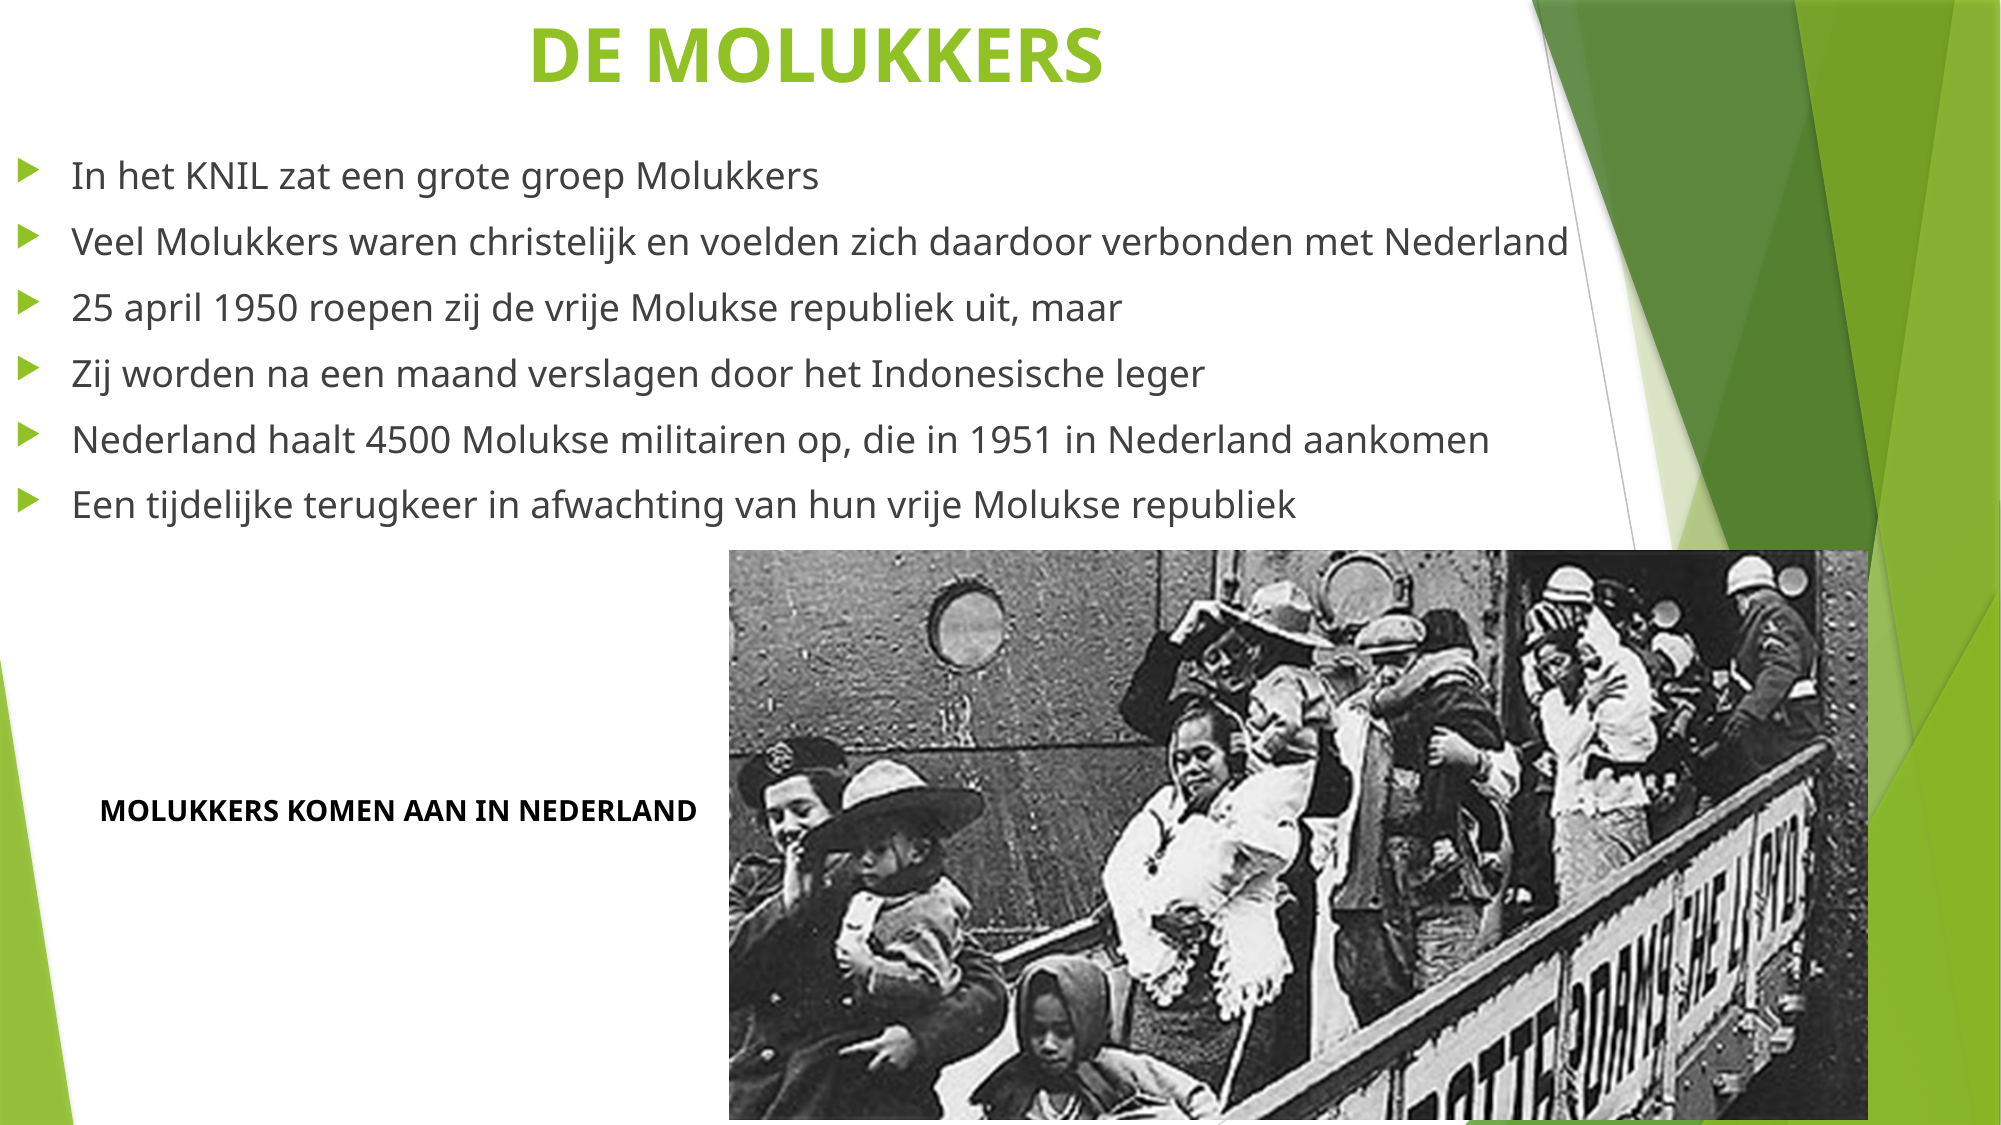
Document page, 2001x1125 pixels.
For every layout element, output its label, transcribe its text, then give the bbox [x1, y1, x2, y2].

list In het KNIL zat een grote groep Molukkers Veel Molukkers waren christelijk en voelden zich daardoor verbonden met Nederland 25 april 1950 roepen zij de vrije Molukse republiek uit, maar Zij worden na een maand verslagen door het Indonesische leger Nederland haalt 4500 Molukse militairen op, die in 1951 in Nederland aankomen Een tijdelijke terugkeer in afwachting van hun vrije Molukse republiek [0, 144, 2000, 1125]
picture [728, 549, 1868, 1120]
text_box MOLUKKERS KOMEN AAN IN NEDERLAND [84, 784, 724, 835]
title DE MOLUKKERS [111, 0, 1522, 144]
